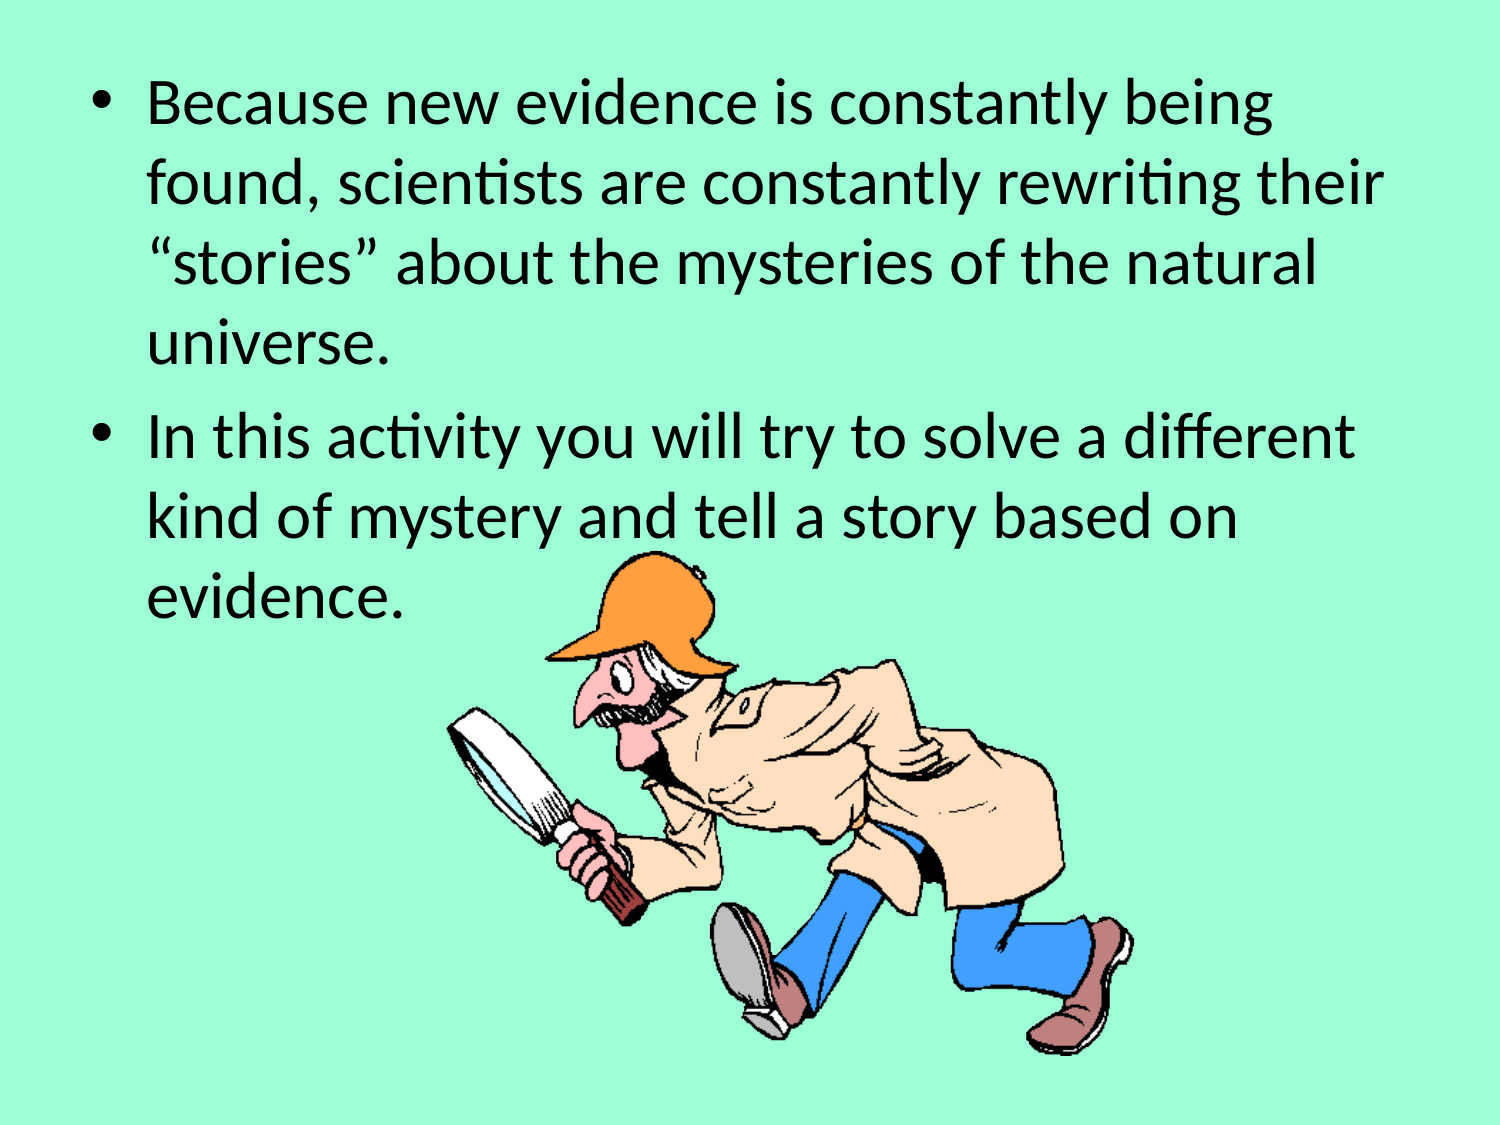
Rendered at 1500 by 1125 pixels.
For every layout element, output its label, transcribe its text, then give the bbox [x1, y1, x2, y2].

picture [445, 541, 1143, 1057]
list Because new evidence is constantly being found, scientists are constantly rewriting their “stories” about the mysteries of the natural universe. In this activity you will try to solve a different kind of mystery and tell a story based on evidence. [75, 50, 1425, 765]
